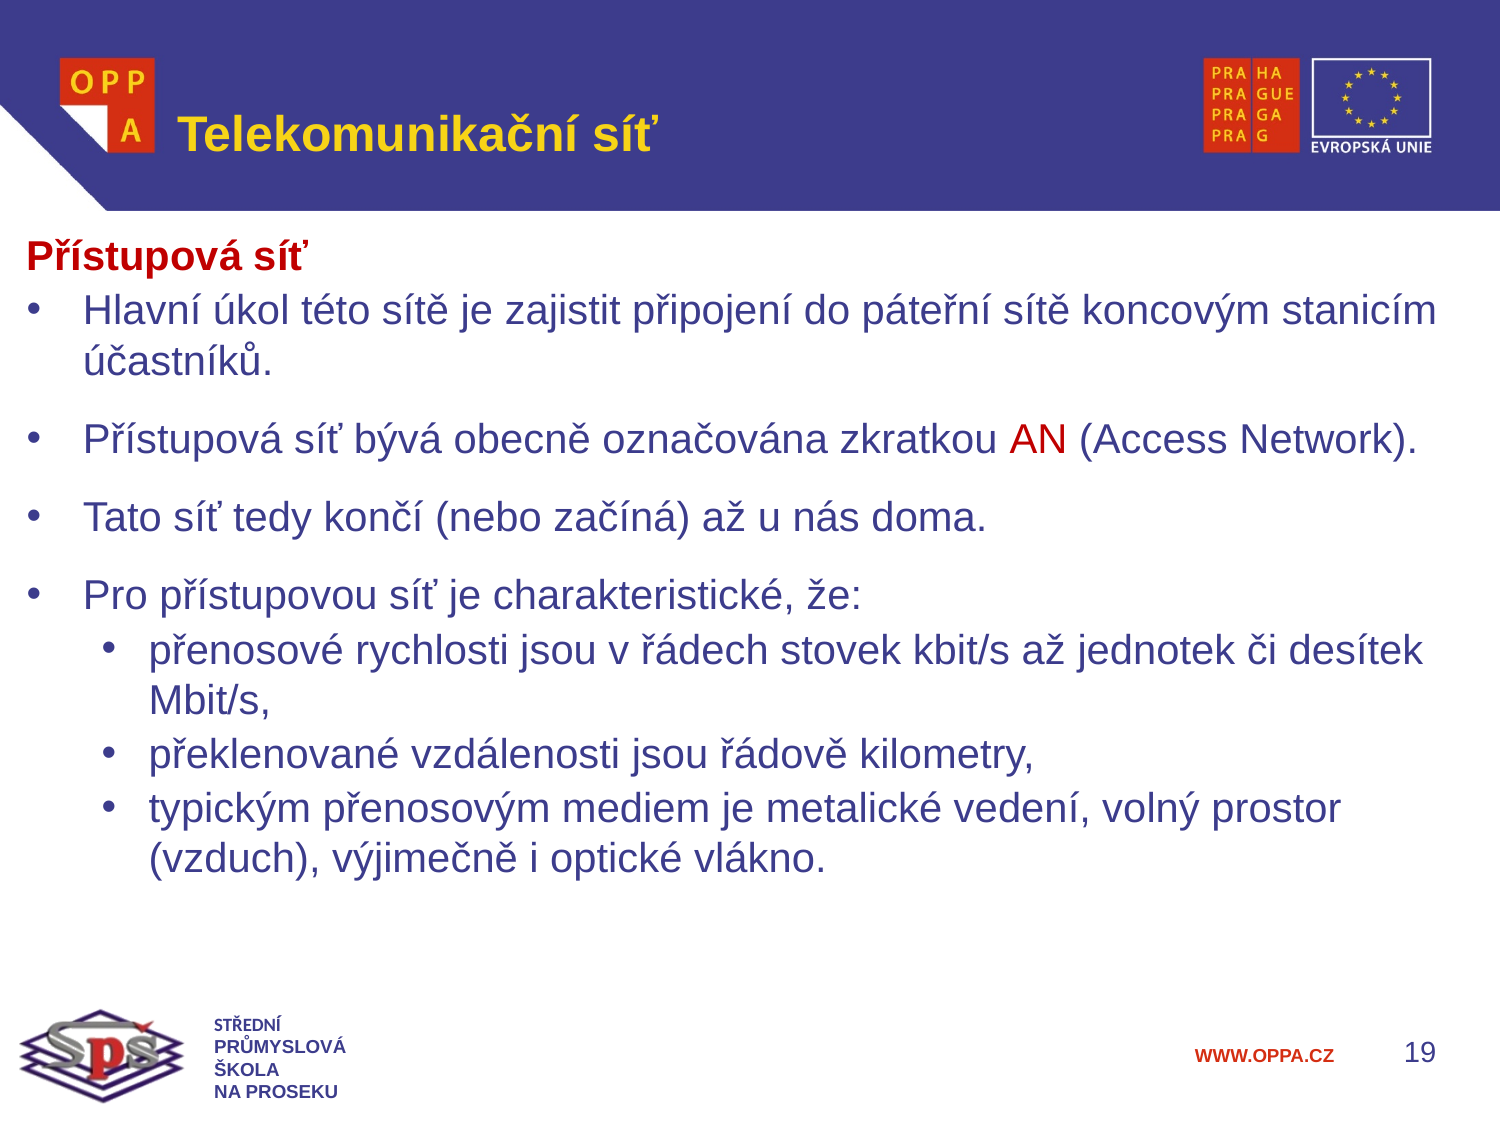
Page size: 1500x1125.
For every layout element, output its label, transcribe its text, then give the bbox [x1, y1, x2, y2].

picture [19, 1001, 186, 1107]
title Telekomunikační síť [177, 38, 1137, 162]
text_box STŘEDNÍ PRŮMYSLOVÁ ŠKOLA NA PROSEKU [199, 1004, 509, 1110]
text_box Přístupová síť Hlavní úkol této sítě je zajistit připojení do páteřní sítě koncovým stanicím účastníků. Přístupová síť bývá obecně označována zkratkou AN (Access Network). Tato síť tedy končí (nebo začíná) až u nás doma. Pro přístupovou síť je charakteristické, že: přenosové rychlosti jsou v řádech stovek kbit/s až jednotek či desítek Mbit/s, překlenované vzdálenosti jsou řádově kilometry, typickým přenosovým mediem je metalické vedení, volný prostor (vzduch), výjimečně i optické vlákno. [11, 221, 1495, 889]
slide_number 19 [1339, 1015, 1437, 1069]
picture [0, 0, 1500, 211]
